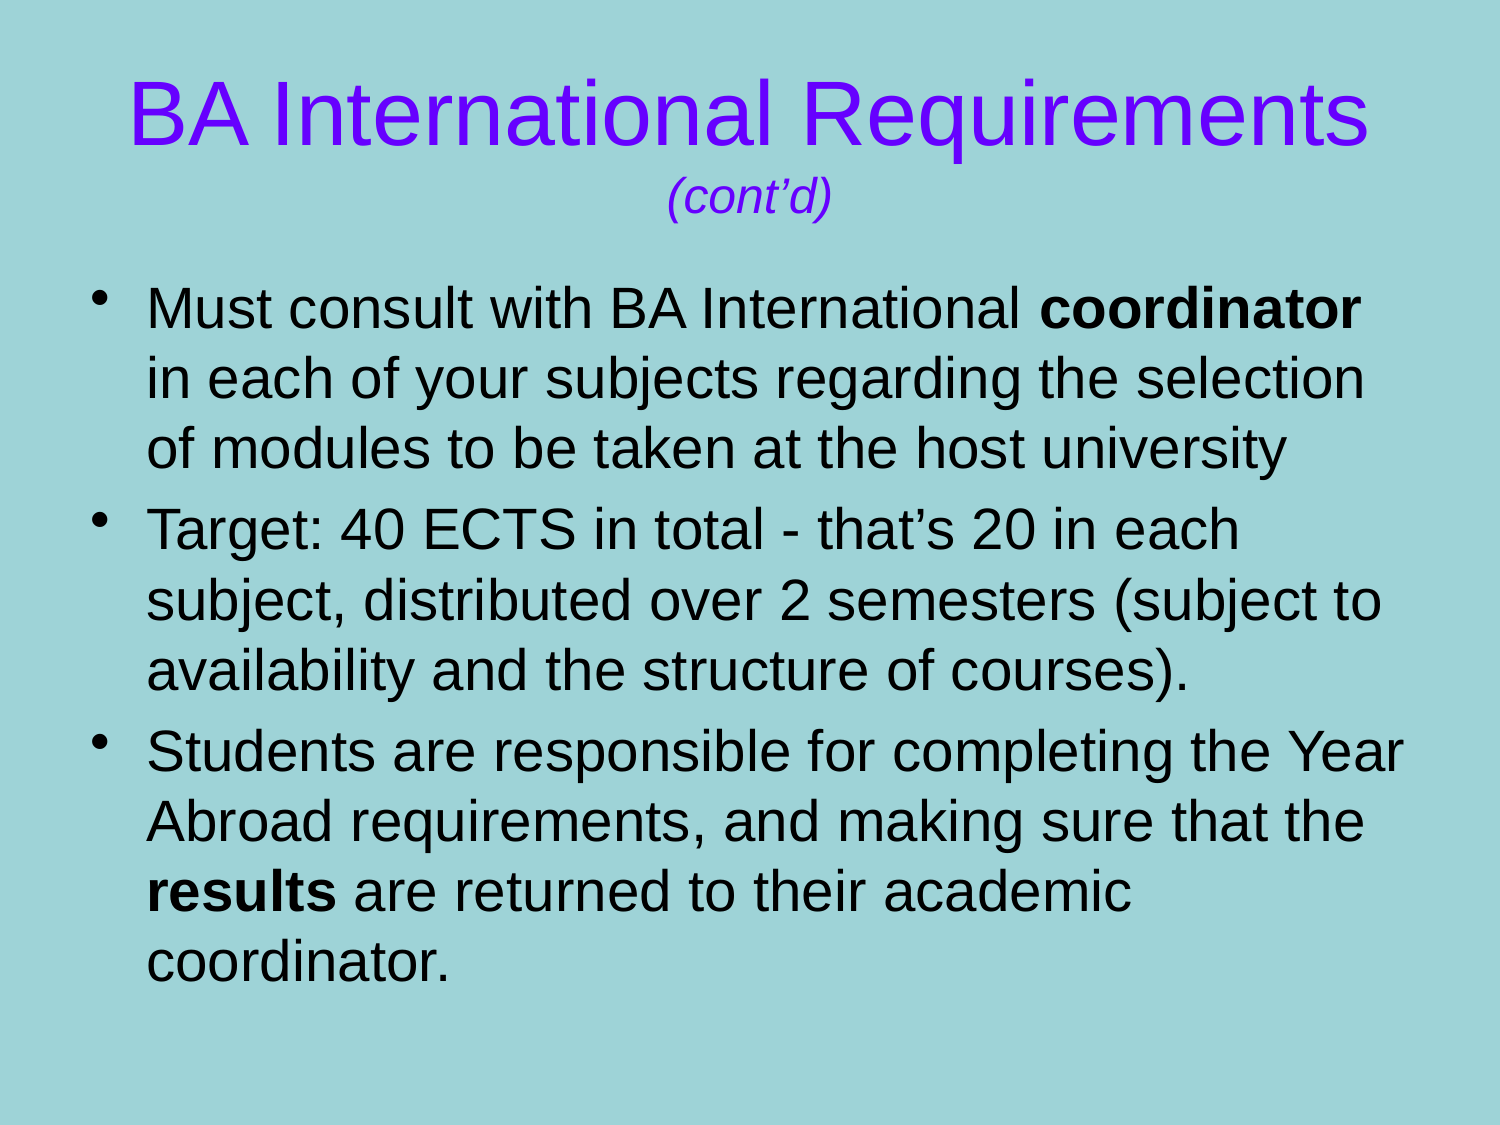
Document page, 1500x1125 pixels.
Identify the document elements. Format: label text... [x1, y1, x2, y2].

list Must consult with BA International coordinator in each of your subjects regarding the selection of modules to be taken at the host university Target: 40 ECTS in total - that’s 20 in each subject, distributed over 2 semesters (subject to availability and the structure of courses). Students are responsible for completing the Year Abroad requirements, and making sure that the results are returned to their academic coordinator. [74, 262, 1426, 1006]
title BA International Requirements (cont’d) [74, 44, 1426, 233]
